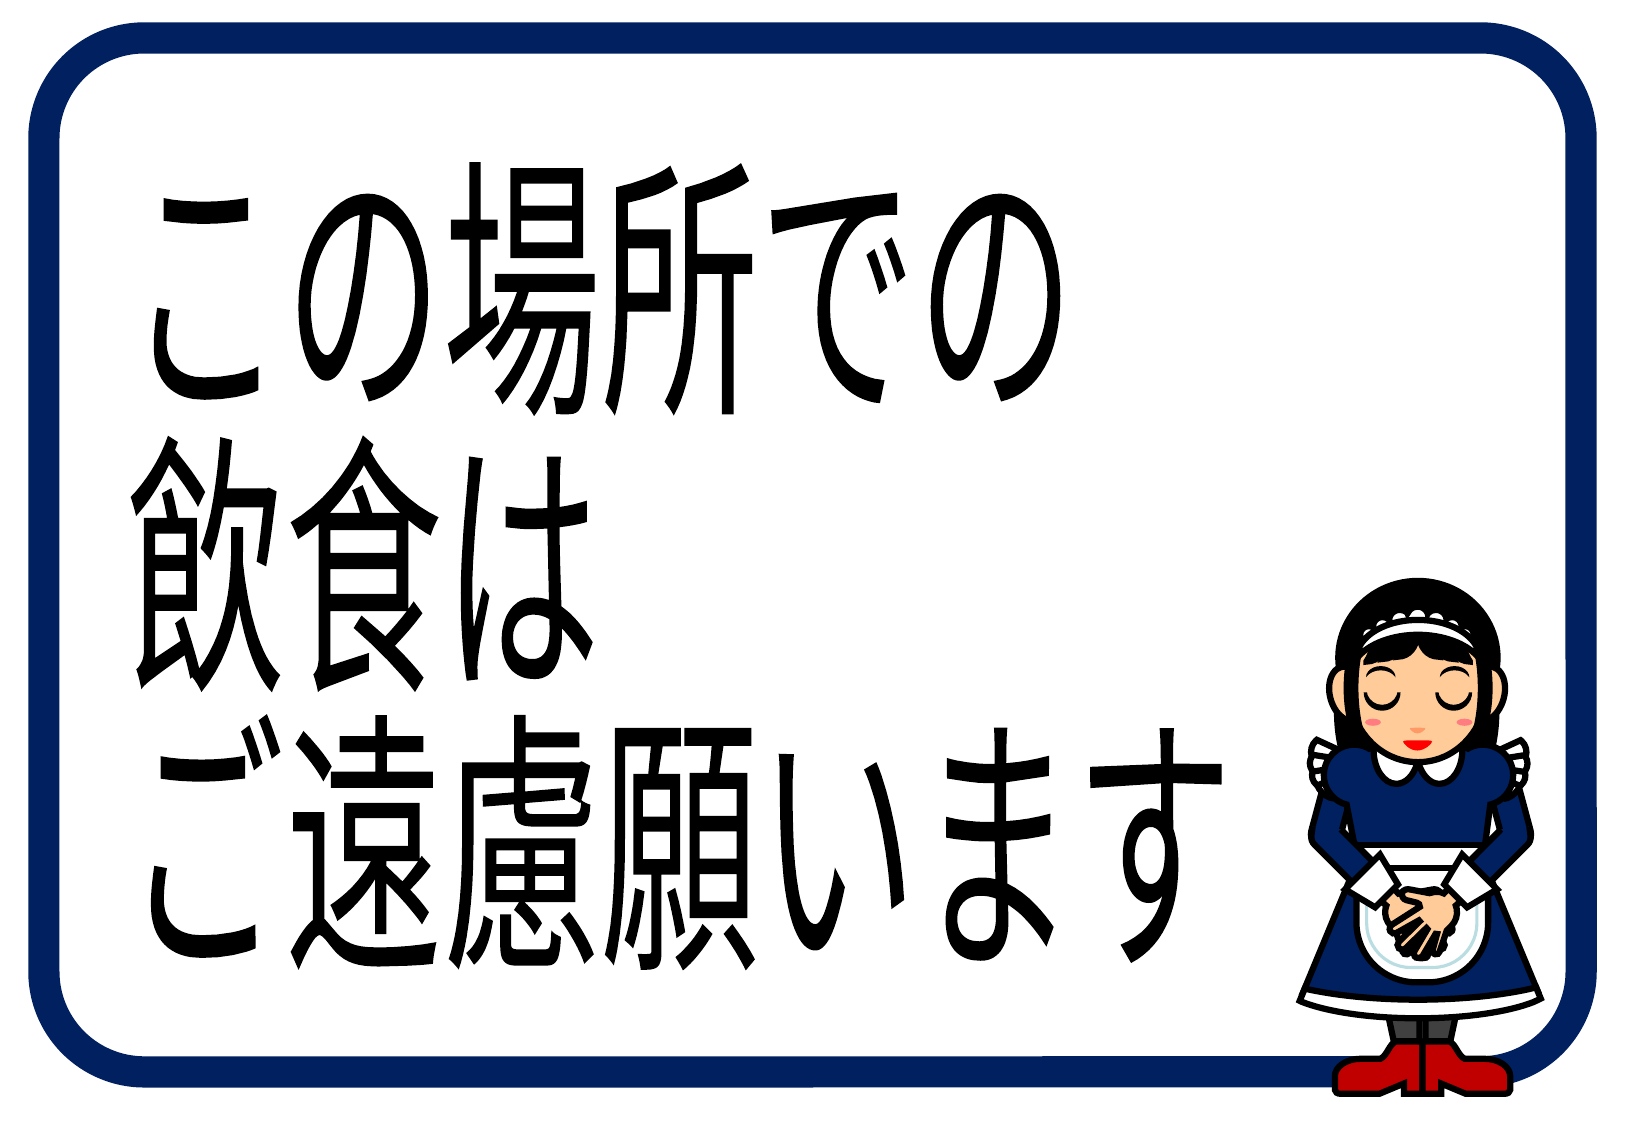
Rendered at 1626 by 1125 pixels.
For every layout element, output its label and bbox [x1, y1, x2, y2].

text_box [1299, 580, 1541, 1095]
text_box [41, 35, 1584, 1075]
